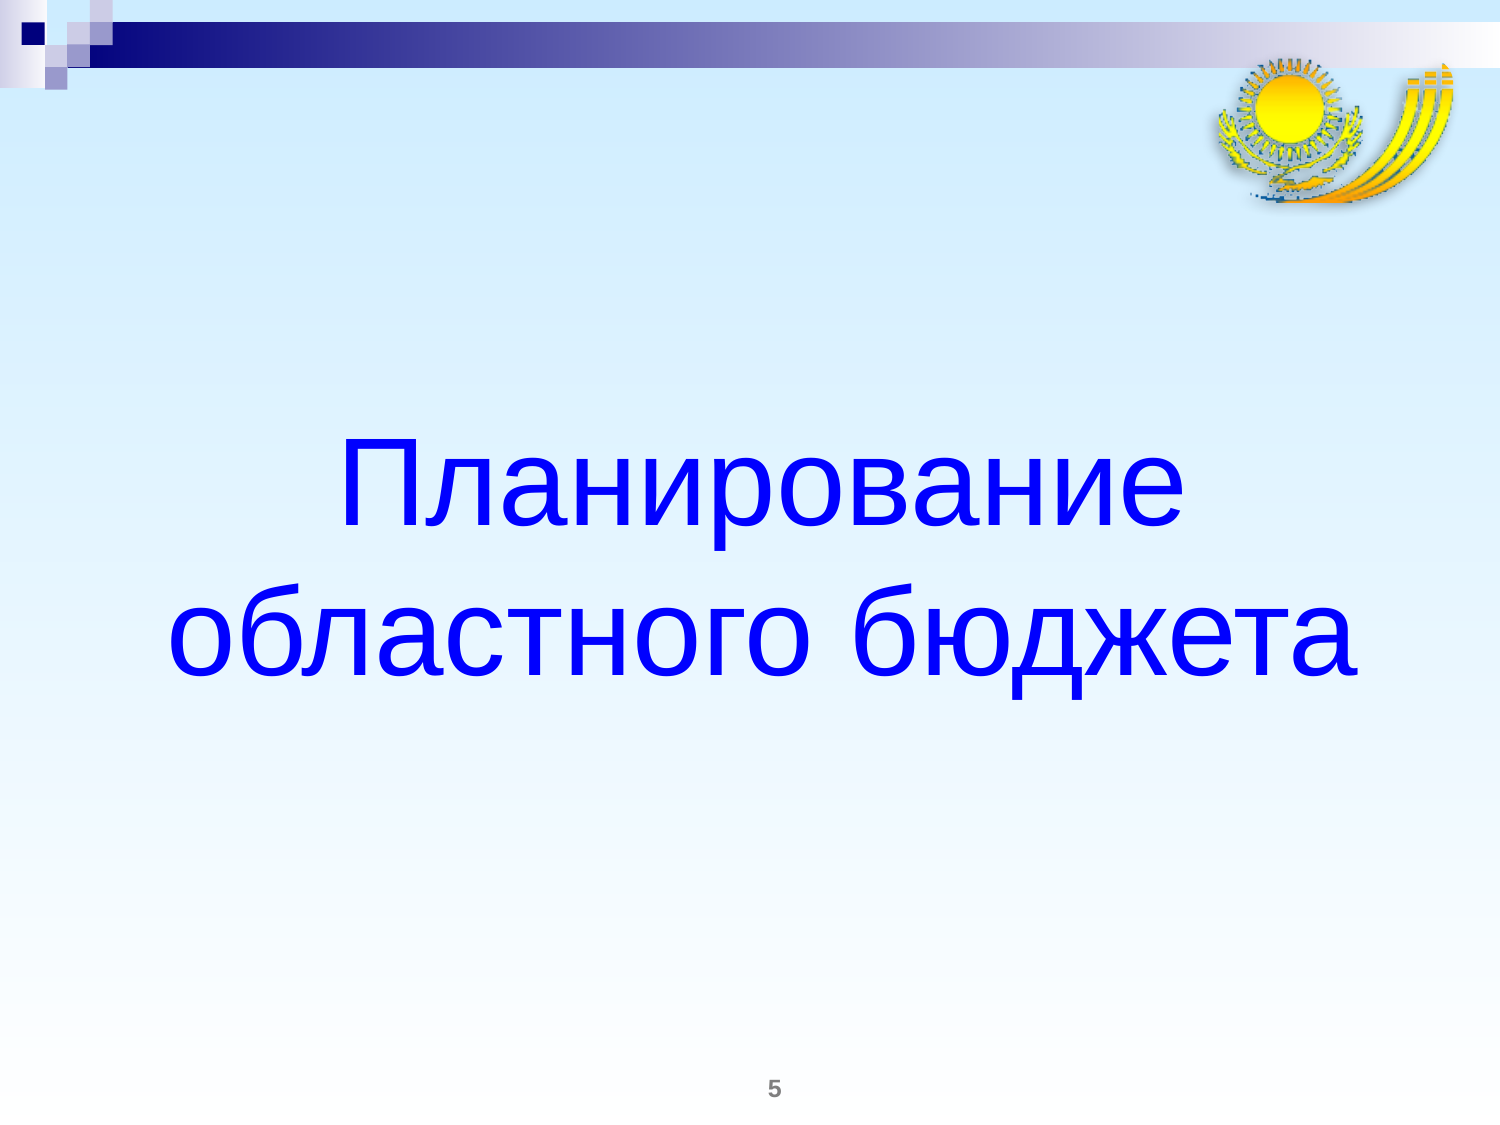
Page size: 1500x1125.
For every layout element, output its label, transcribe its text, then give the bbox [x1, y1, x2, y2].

title Планирование областного бюджета [50, 262, 1475, 838]
text_box 5 [624, 1069, 925, 1106]
picture [1218, 58, 1454, 204]
